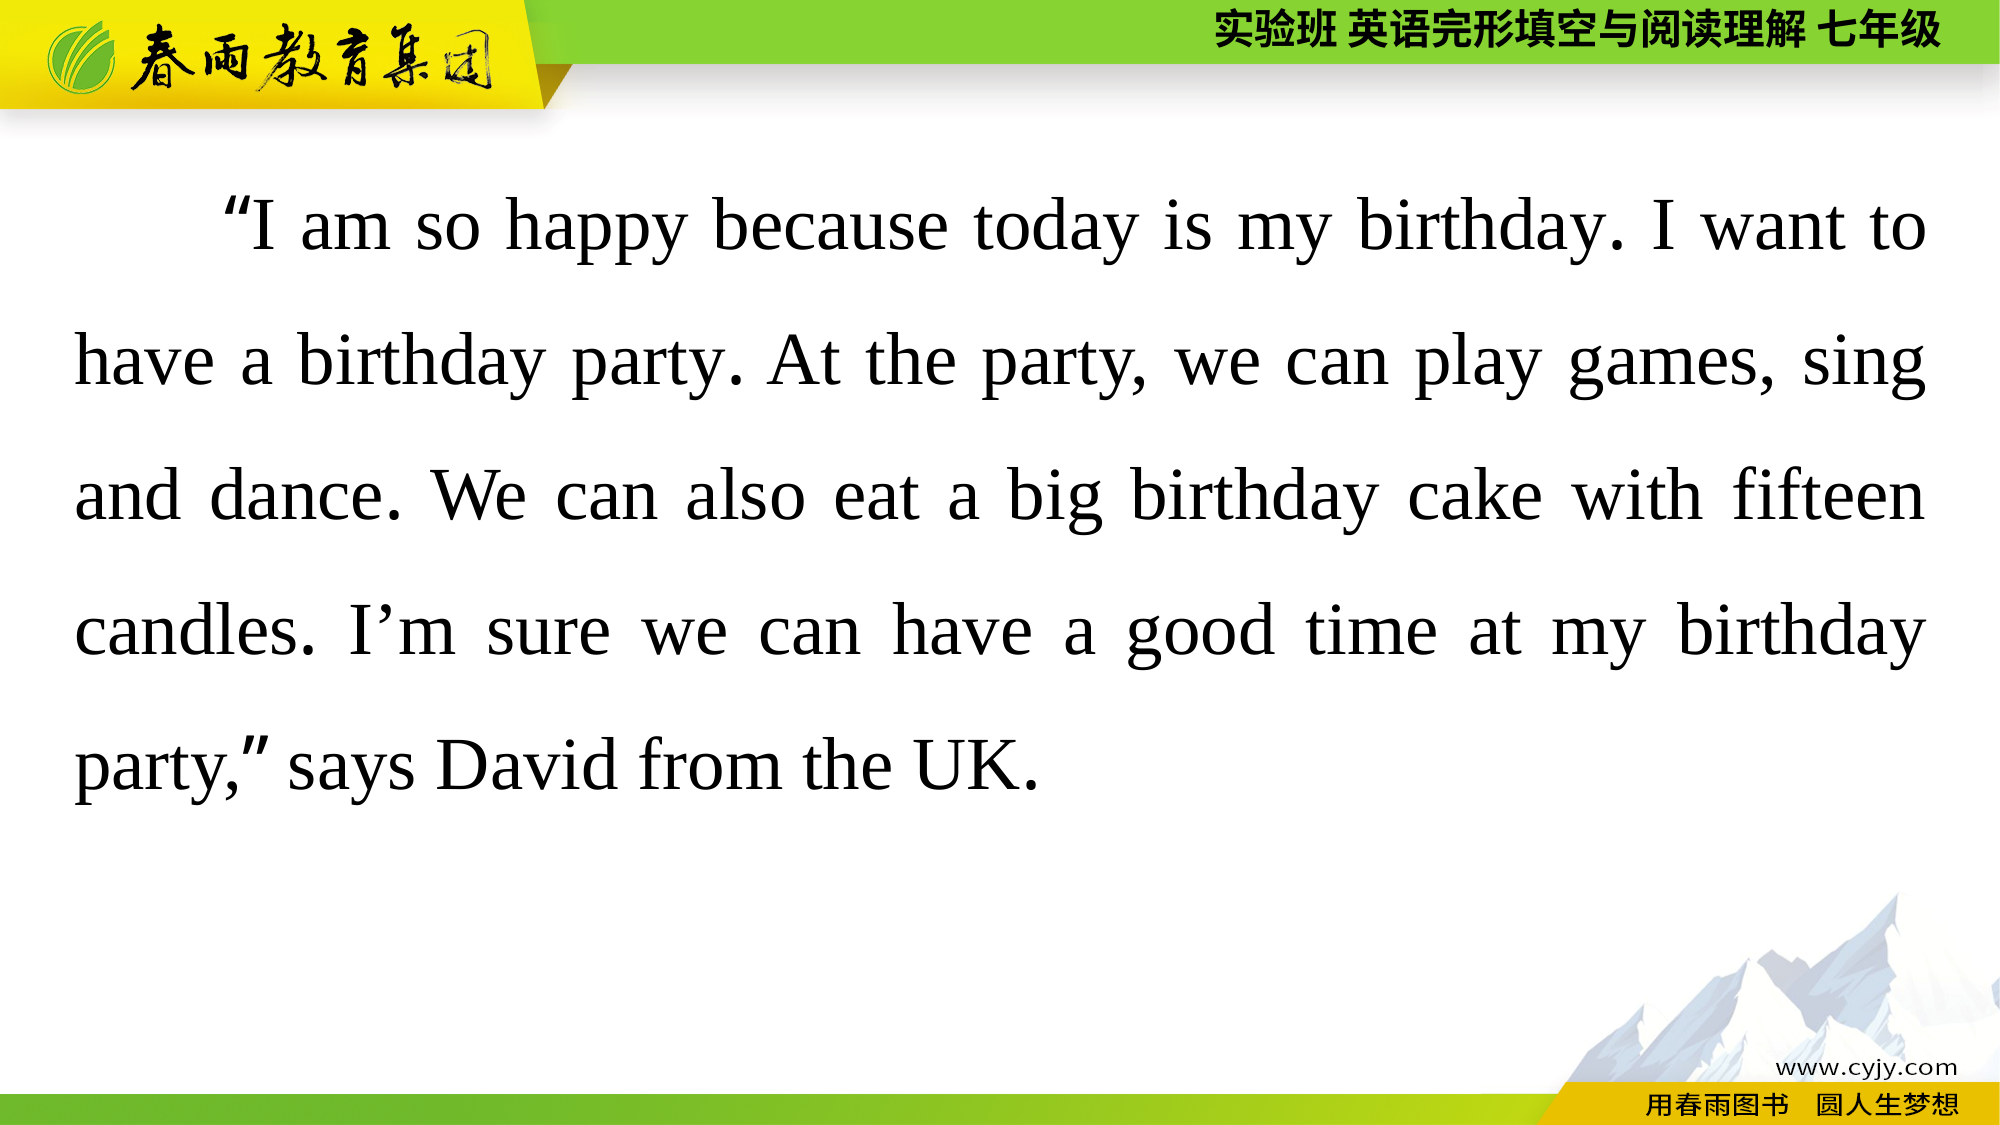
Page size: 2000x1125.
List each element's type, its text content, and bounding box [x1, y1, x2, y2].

list “I am so happy because today is my birthday. I want to have a birthday party. At the party, we can play games, sing and dance. We can also eat a big birthday cake with fifteen candles. I’m sure we can have a good time at my birthday party,” says David from the UK. [59, 122, 1944, 802]
picture [0, 0, 2000, 1125]
